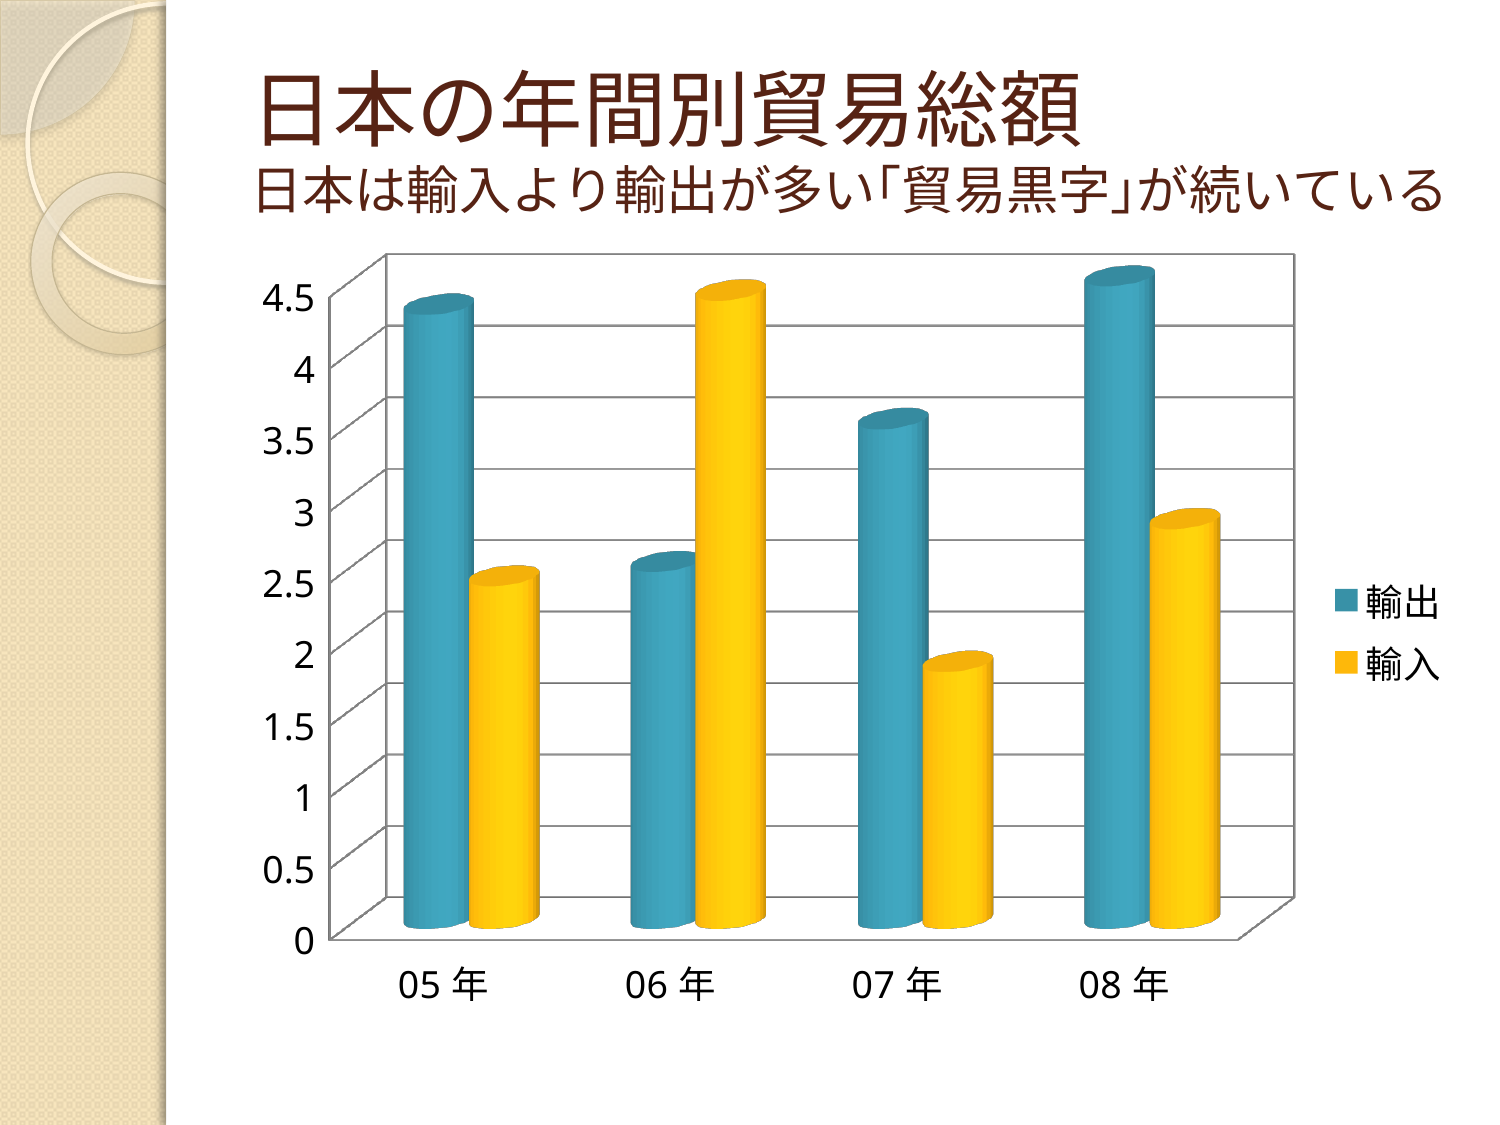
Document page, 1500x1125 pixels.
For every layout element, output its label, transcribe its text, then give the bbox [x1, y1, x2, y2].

chart [235, 237, 1466, 1026]
title 日本の年間別貿易総額 日本は輸入より輸出が多い｢貿易黒字｣が続いている [235, 45, 1466, 233]
